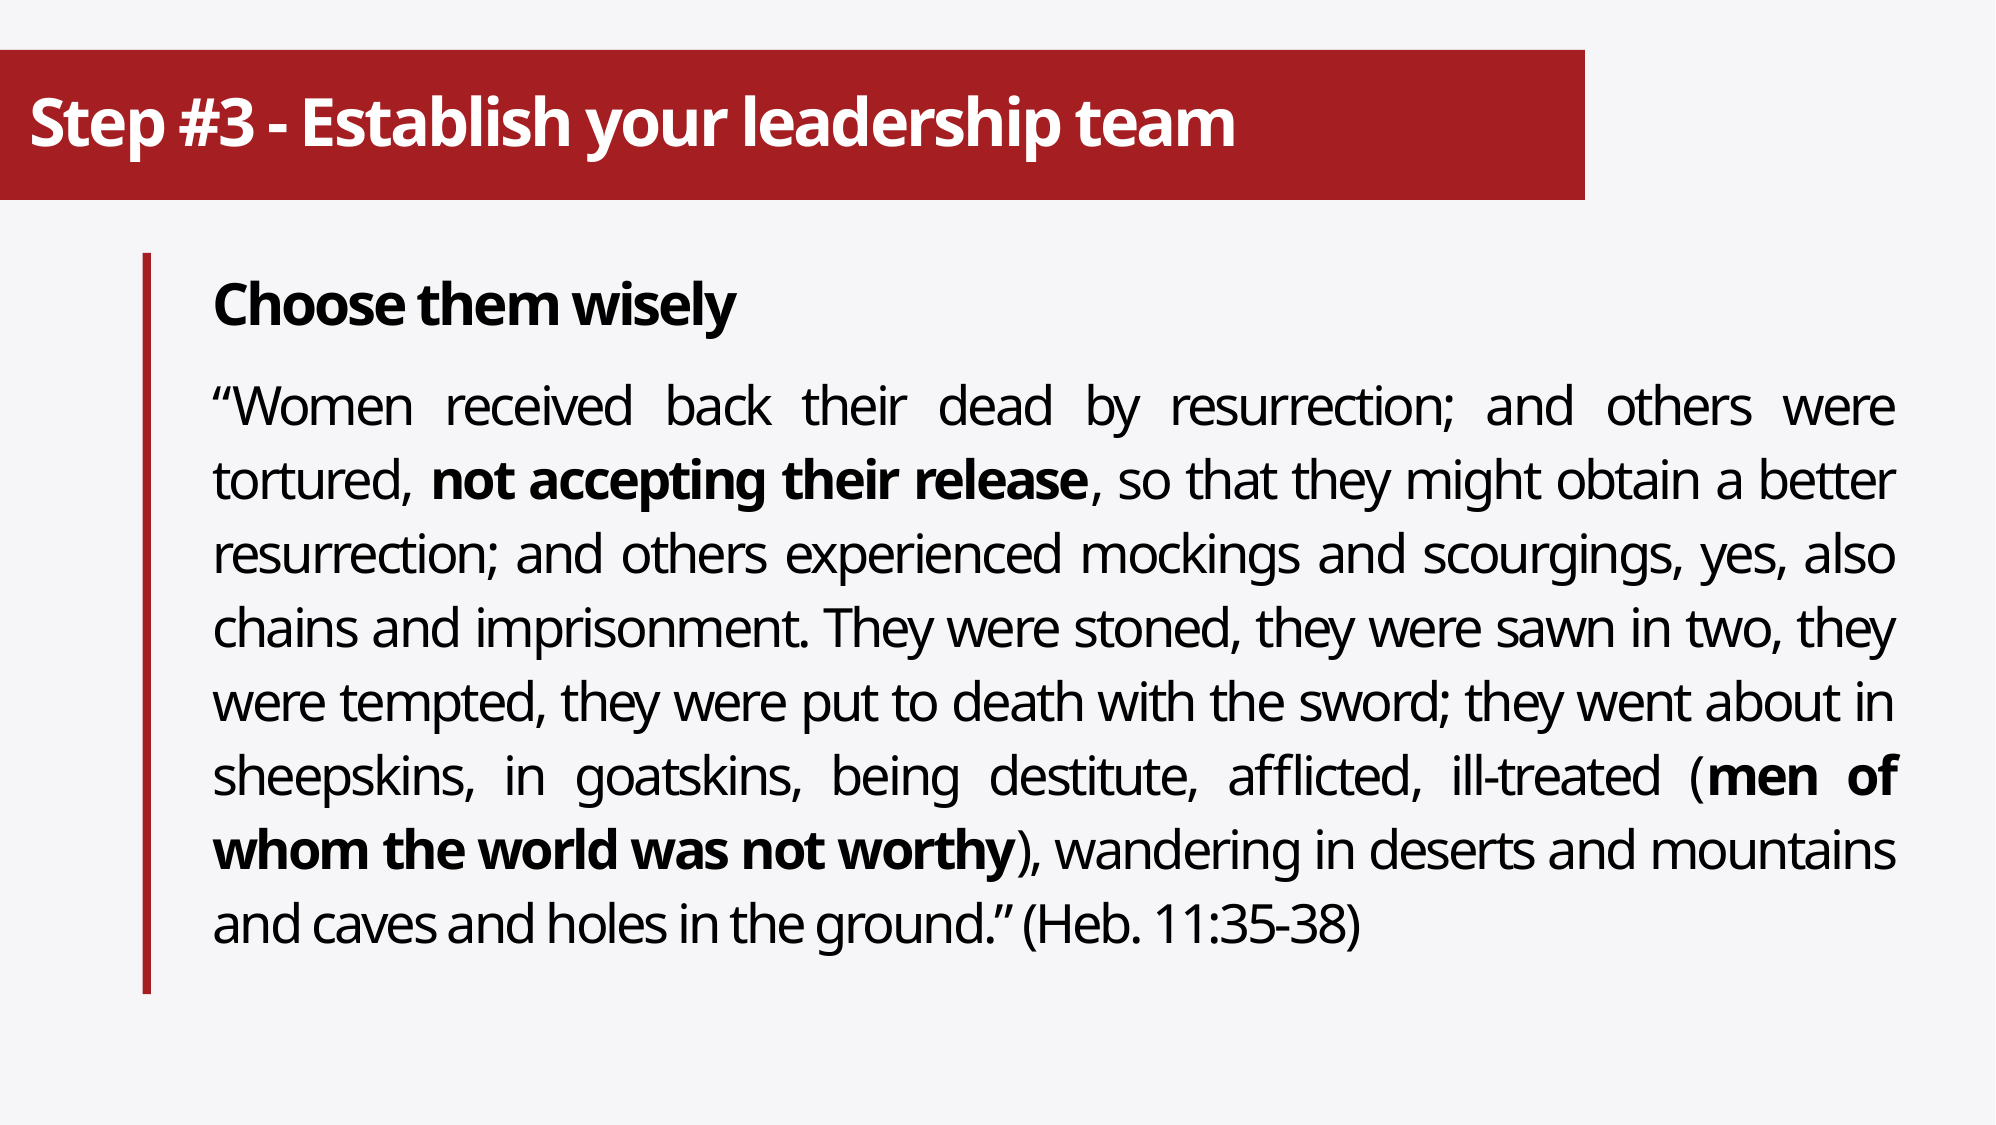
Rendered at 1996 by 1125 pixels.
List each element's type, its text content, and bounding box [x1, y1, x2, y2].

subtitle Choose them wisely “Women received back their dead by resurrection; and others were tortured, not accepting their release, so that they might obtain a better resurrection; and others experienced mockings and scourgings, yes, also chains and imprisonment. They were stoned, they were sawn in two, they were tempted, they were put to death with the sword; they went about in sheepskins, in goatskins, being destitute, afflicted, ill-treated (men of whom the world was not worthy), wandering in deserts and mountains and caves and holes in the ground.” (Heb. 11:35-38) [197, 249, 1910, 1000]
title Step #3 - Establish your leadership team [14, 62, 1810, 188]
